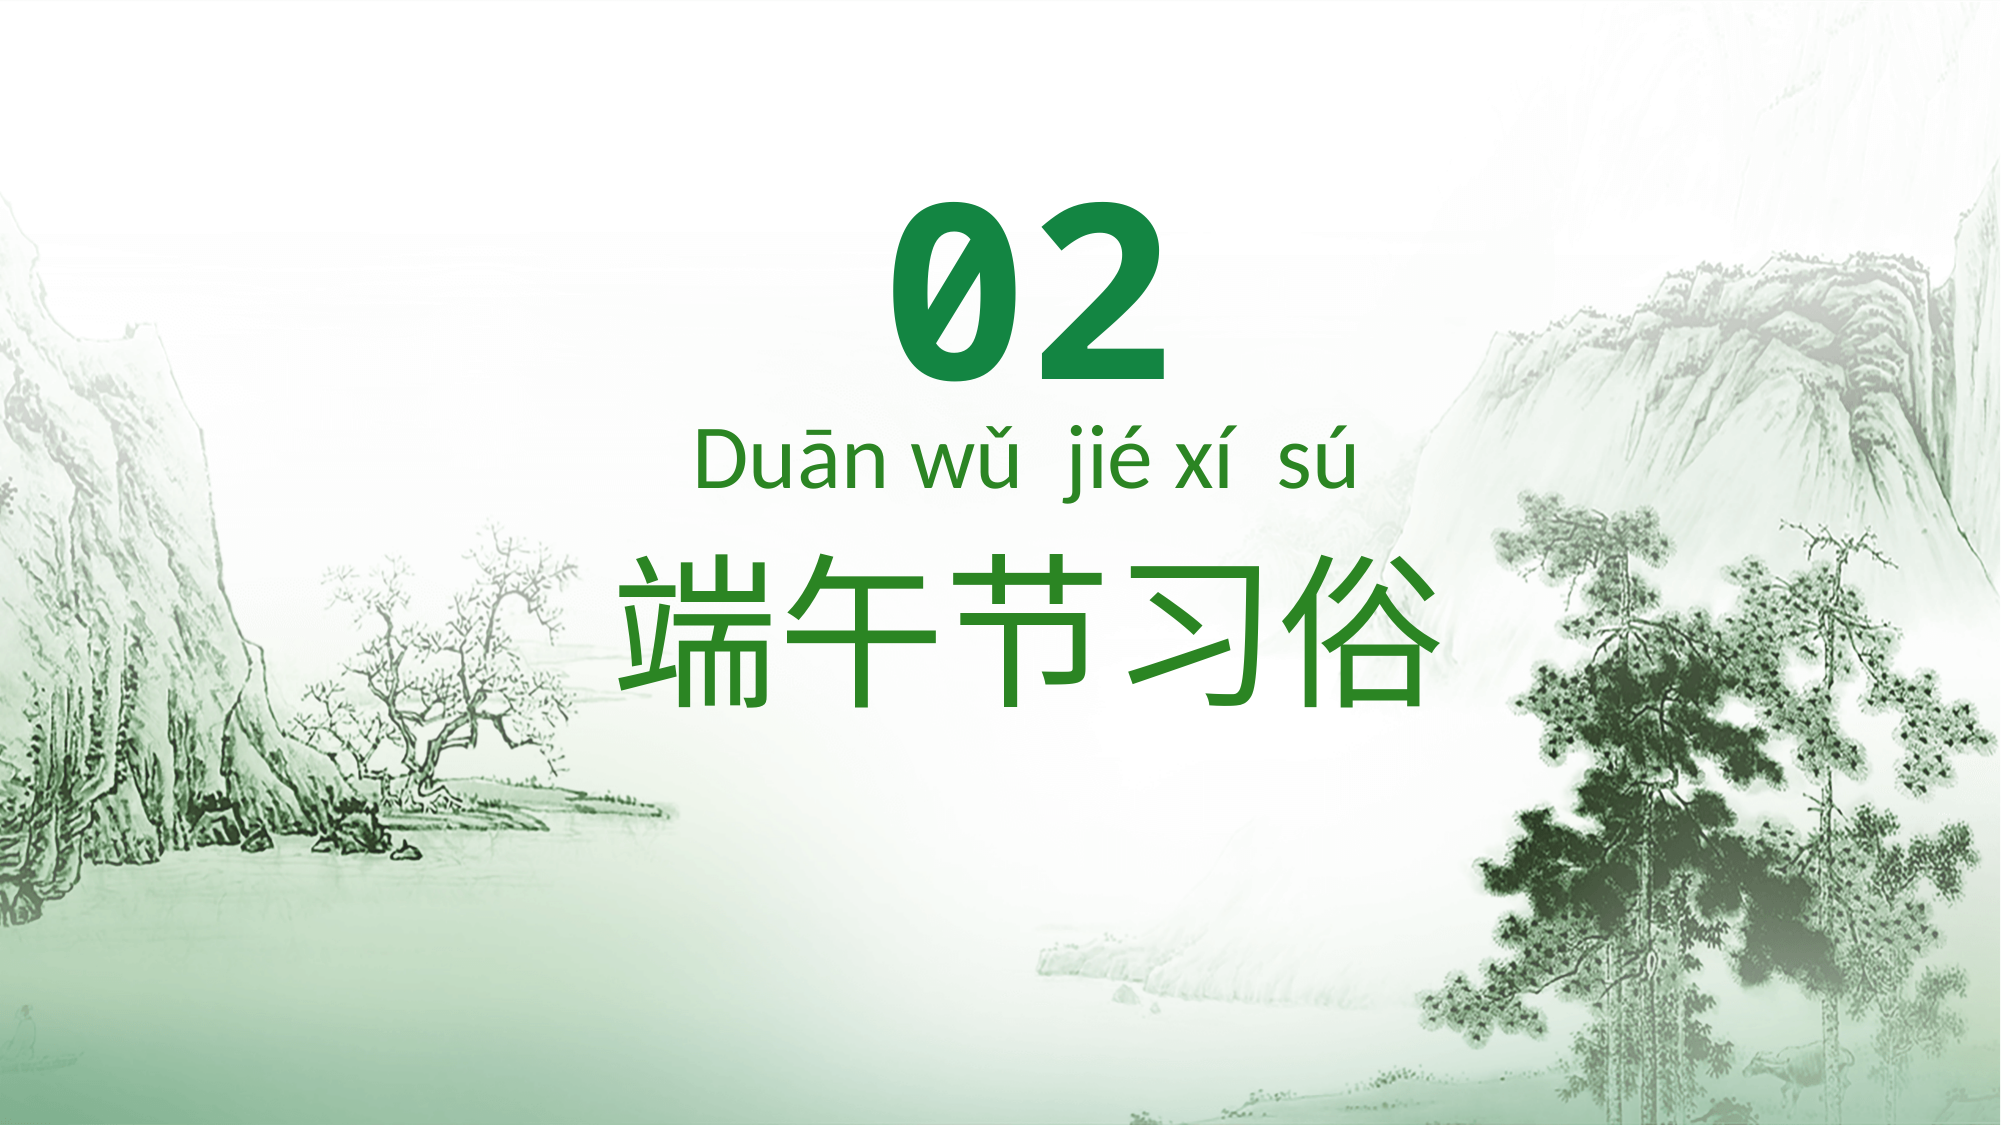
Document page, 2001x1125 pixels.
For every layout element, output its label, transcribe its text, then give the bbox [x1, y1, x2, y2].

picture [0, 0, 2001, 1125]
text_box 02 [866, 127, 1190, 436]
text_box 端午节习俗 [596, 520, 1461, 736]
text_box Du­­ān wǔ jié xí sú [677, 389, 1377, 515]
